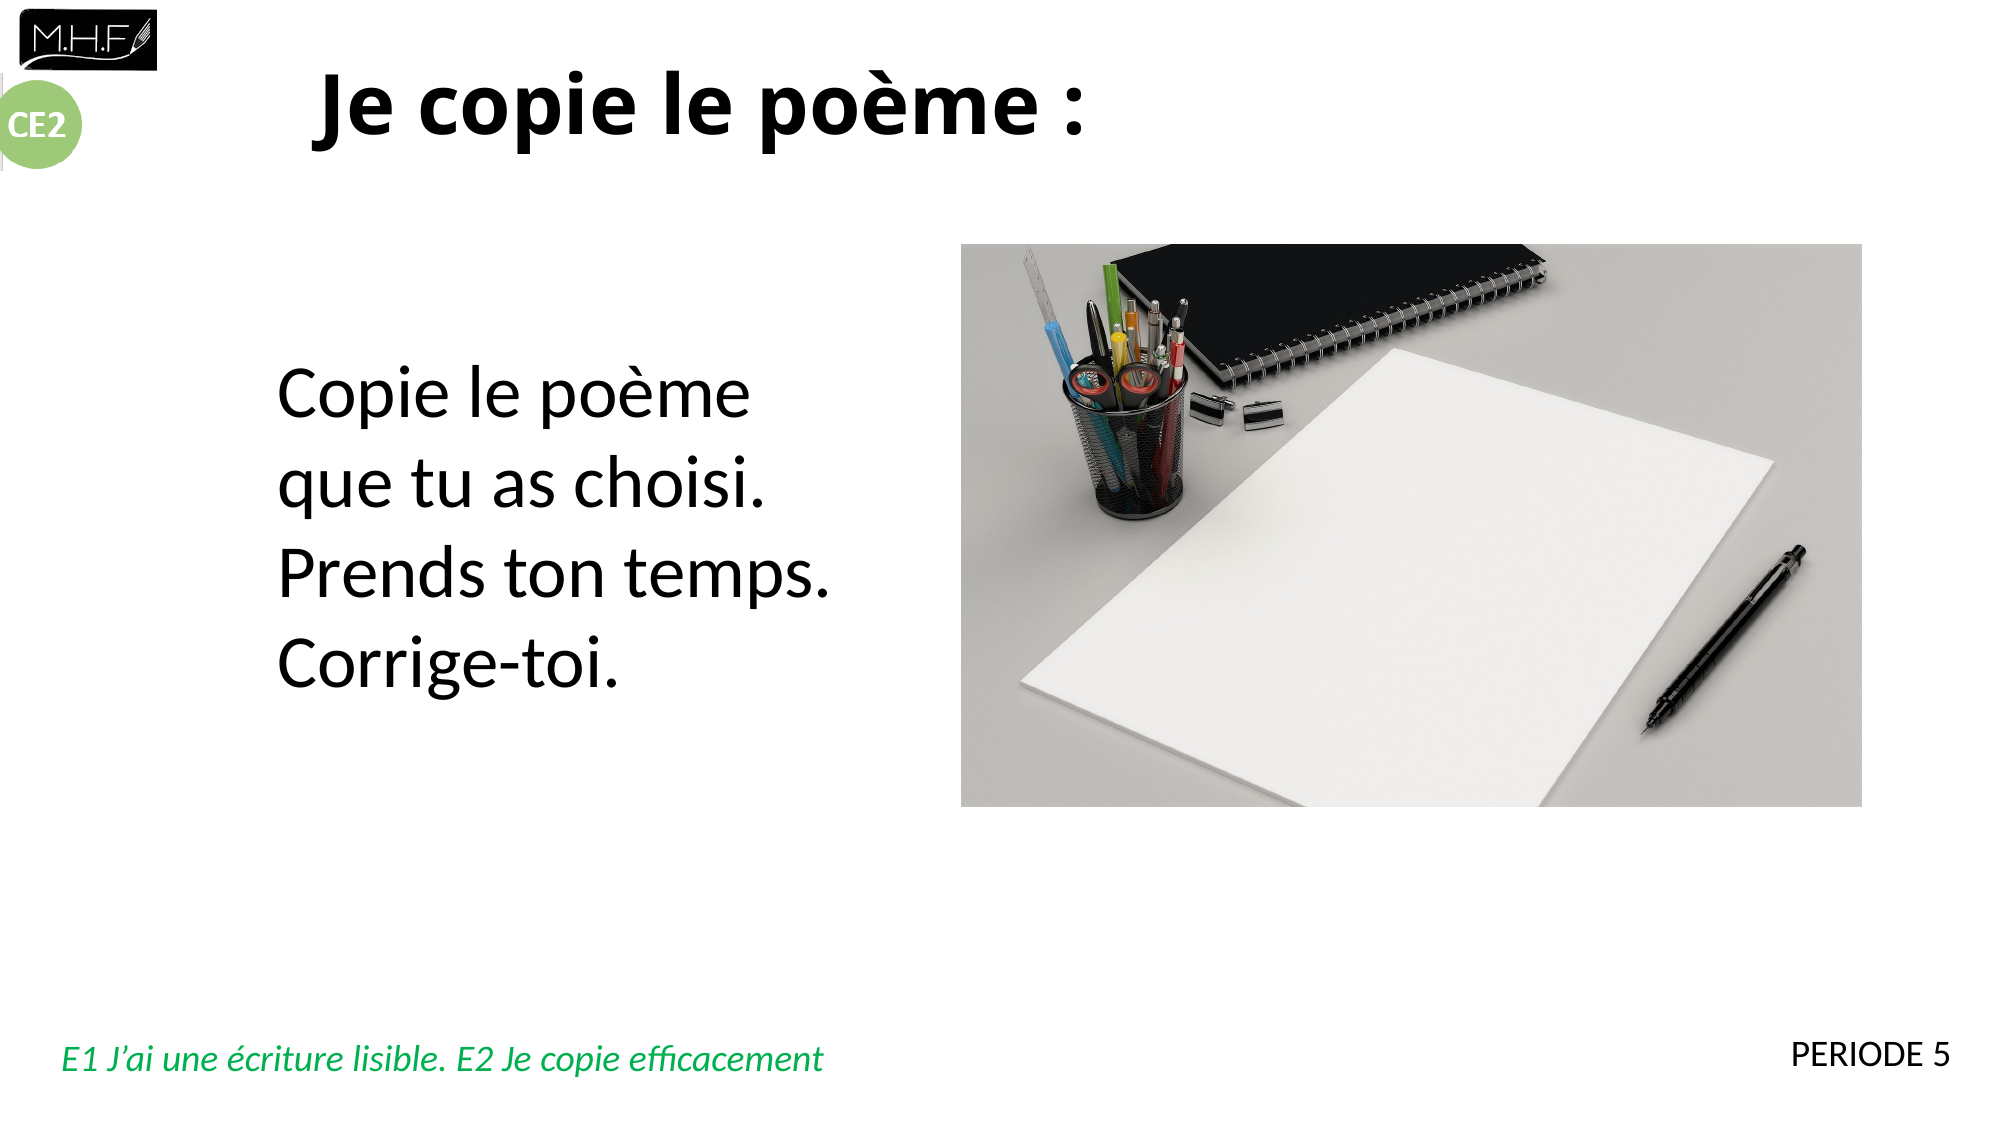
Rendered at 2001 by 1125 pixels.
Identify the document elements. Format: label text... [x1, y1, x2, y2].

text_box Je copie le poème : [303, 7, 1549, 208]
text_box E1 J’ai une écriture lisible. E2 Je copie efficacement [46, 1026, 985, 1125]
text_box Copie le poème que tu as choisi. Prends ton temps. Corrige-toi. [262, 334, 889, 845]
picture [961, 244, 1862, 807]
picture [0, 7, 157, 171]
text_box PERIODE 5 [1362, 1021, 1967, 1082]
